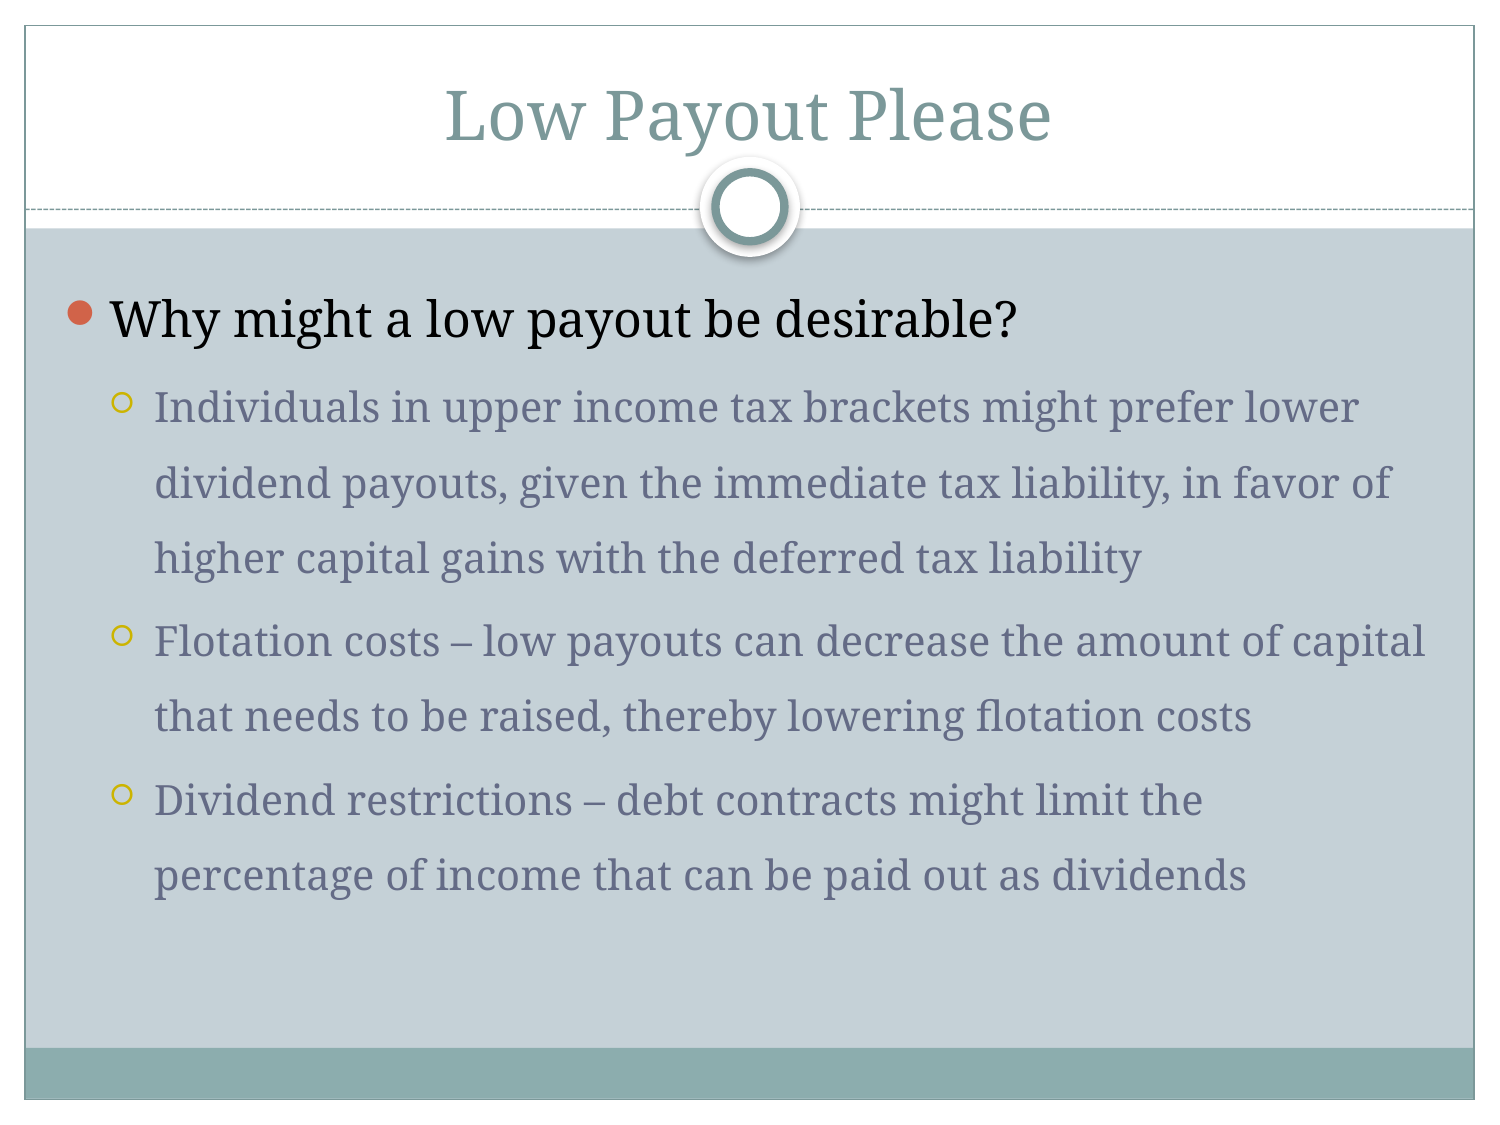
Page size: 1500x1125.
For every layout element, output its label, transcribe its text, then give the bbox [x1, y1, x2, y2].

title Low Payout Please [49, 37, 1450, 162]
list Why might a low payout be desirable? Individuals in upper income tax brackets might prefer lower dividend payouts, given the immediate tax liability, in favor of higher capital gains with the deferred tax liability Flotation costs – low payouts can decrease the amount of capital that needs to be raised, thereby lowering flotation costs Dividend restrictions – debt contracts might limit the percentage of income that can be paid out as dividends [49, 250, 1445, 1001]
